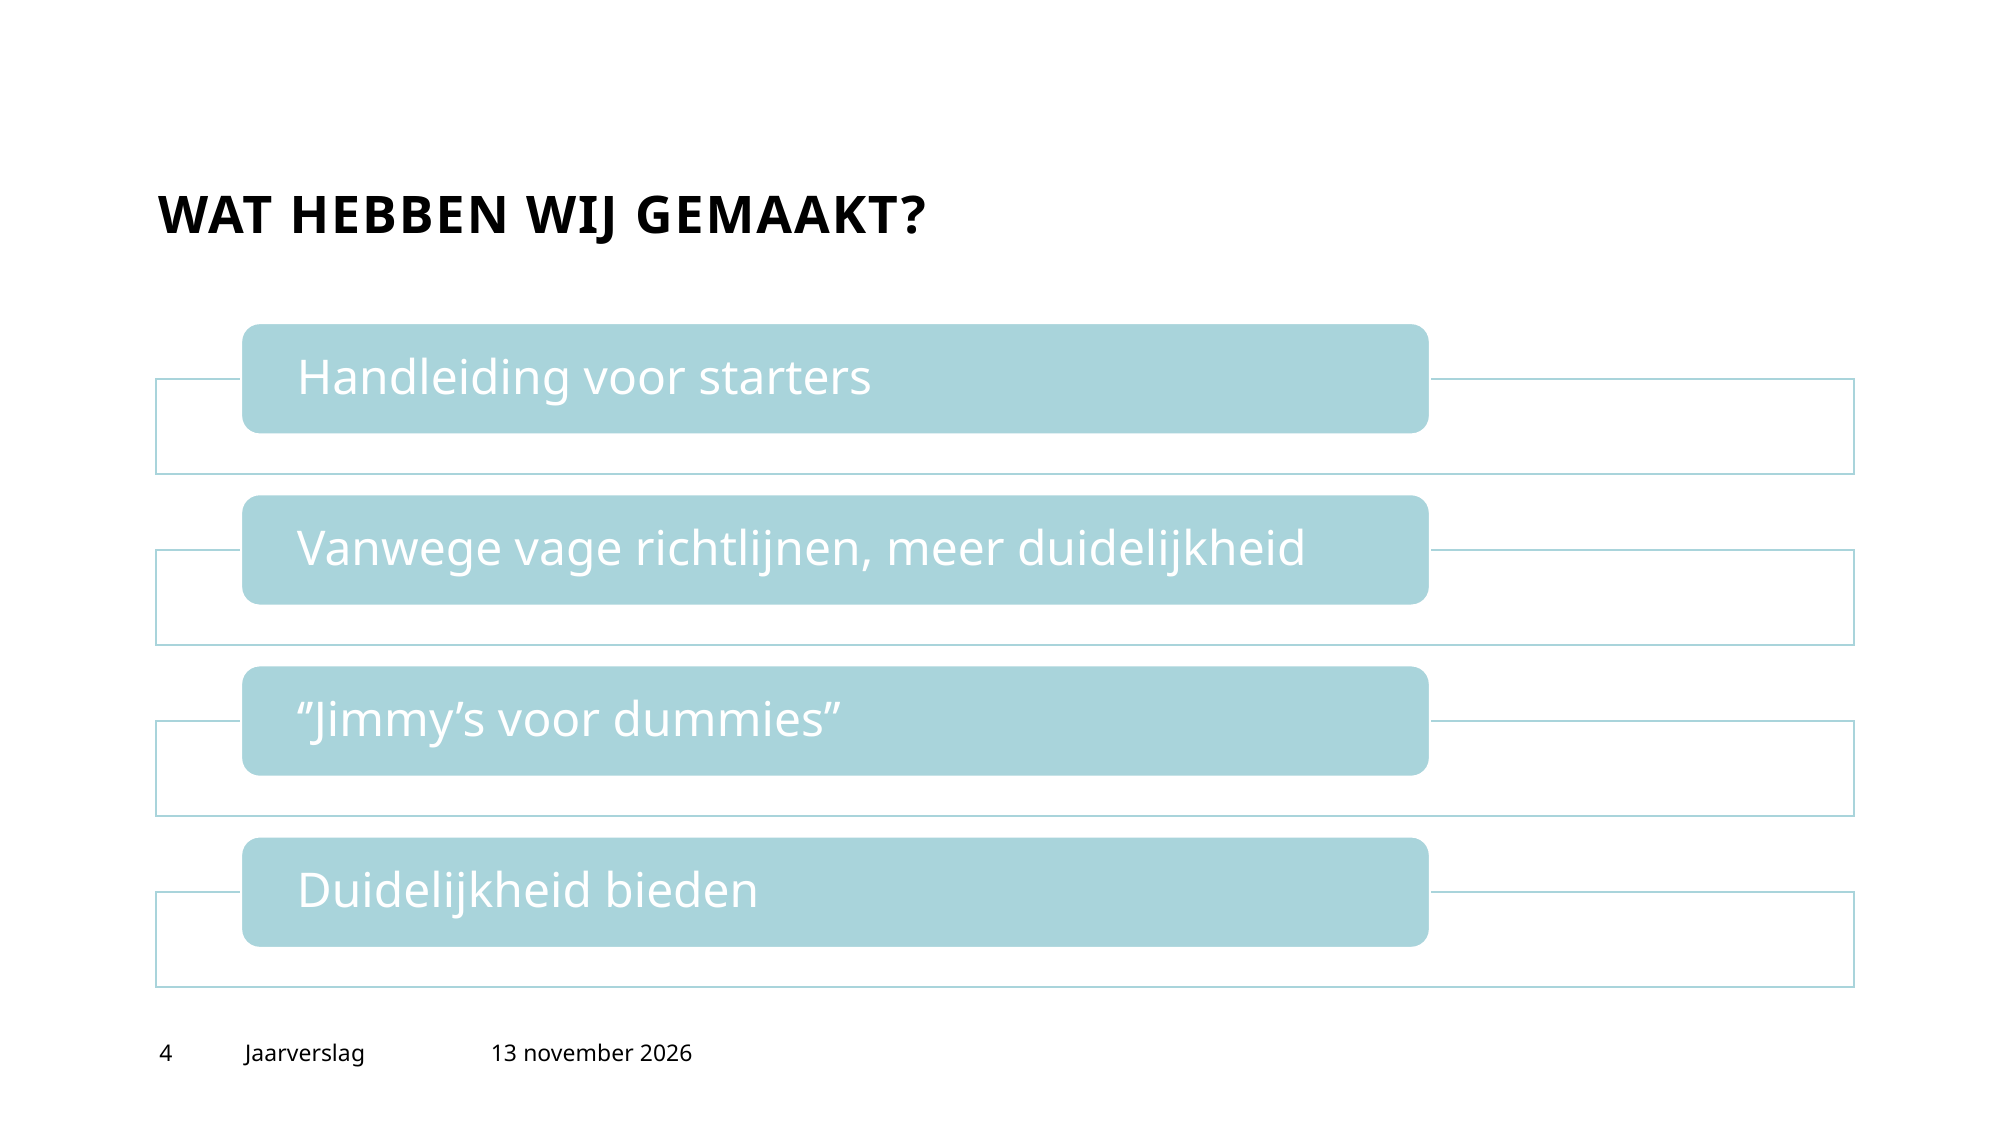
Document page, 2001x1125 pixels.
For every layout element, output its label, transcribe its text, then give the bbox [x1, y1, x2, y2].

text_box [156, 318, 1855, 993]
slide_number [491, 1038, 707, 1080]
footer Jaarverslag [246, 1038, 491, 1080]
title WAT HEBBEN WIJ GEMAAKT? [158, 144, 969, 245]
slide_number 4 [159, 1038, 246, 1080]
